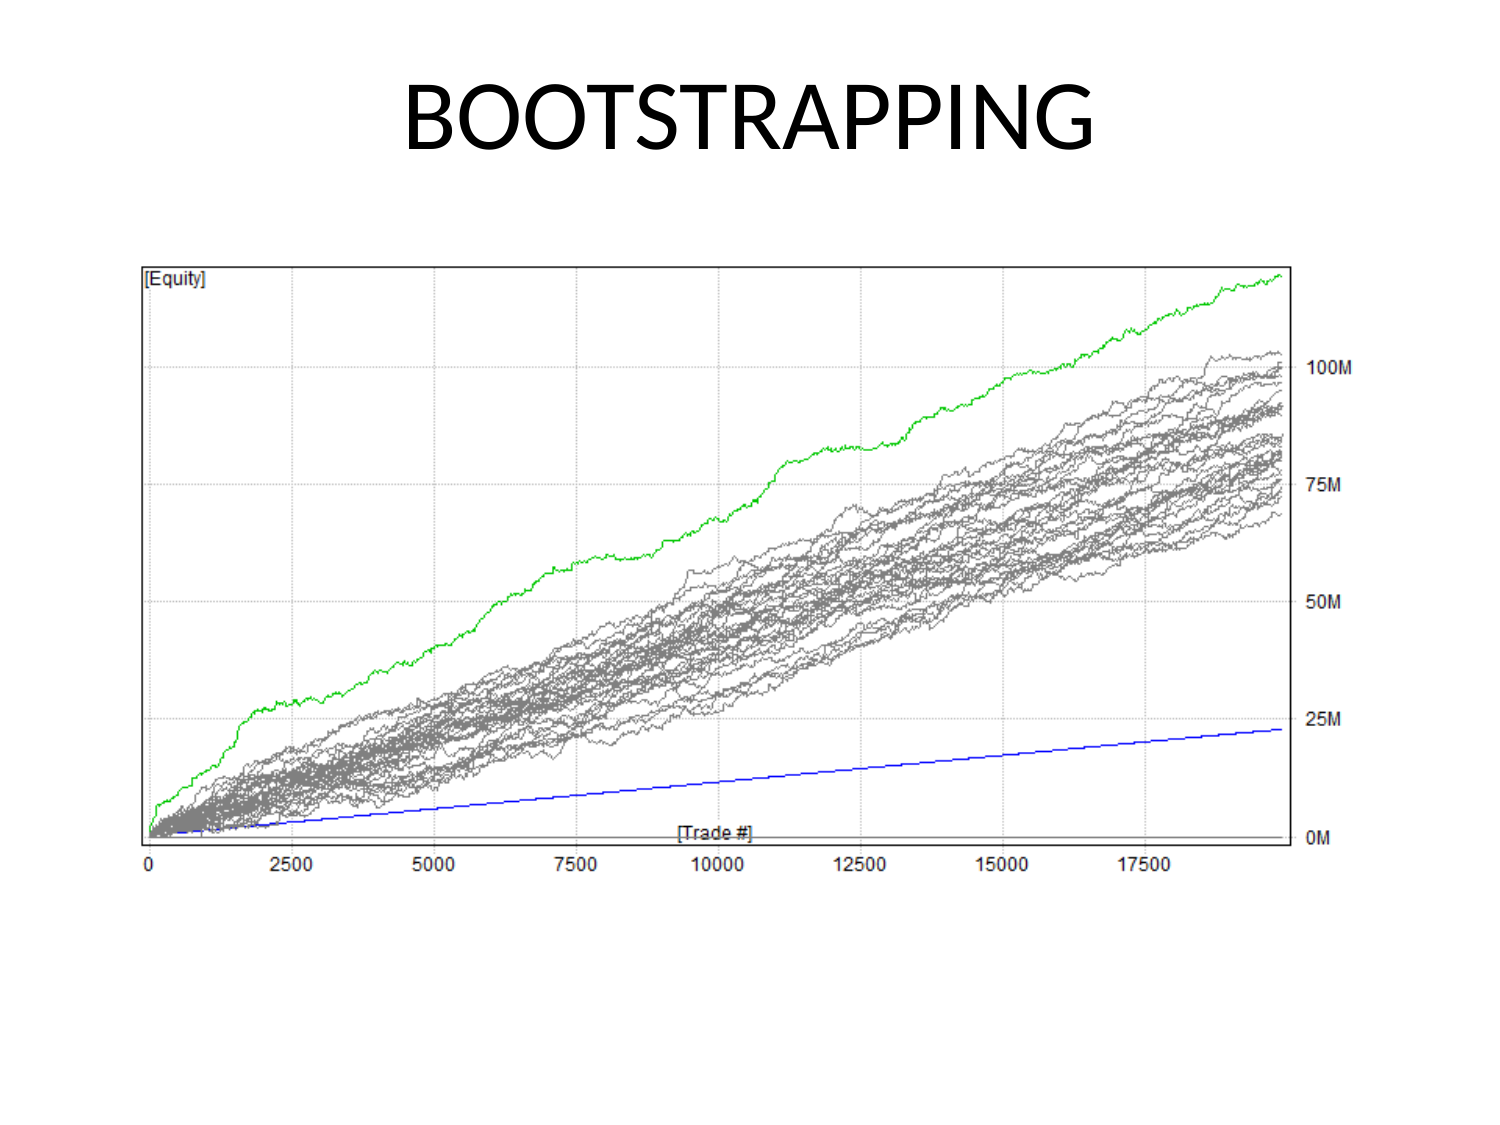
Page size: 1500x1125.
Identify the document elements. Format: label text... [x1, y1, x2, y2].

picture [123, 248, 1376, 876]
text_box BOOTSTRAPPING [0, 42, 1500, 178]
